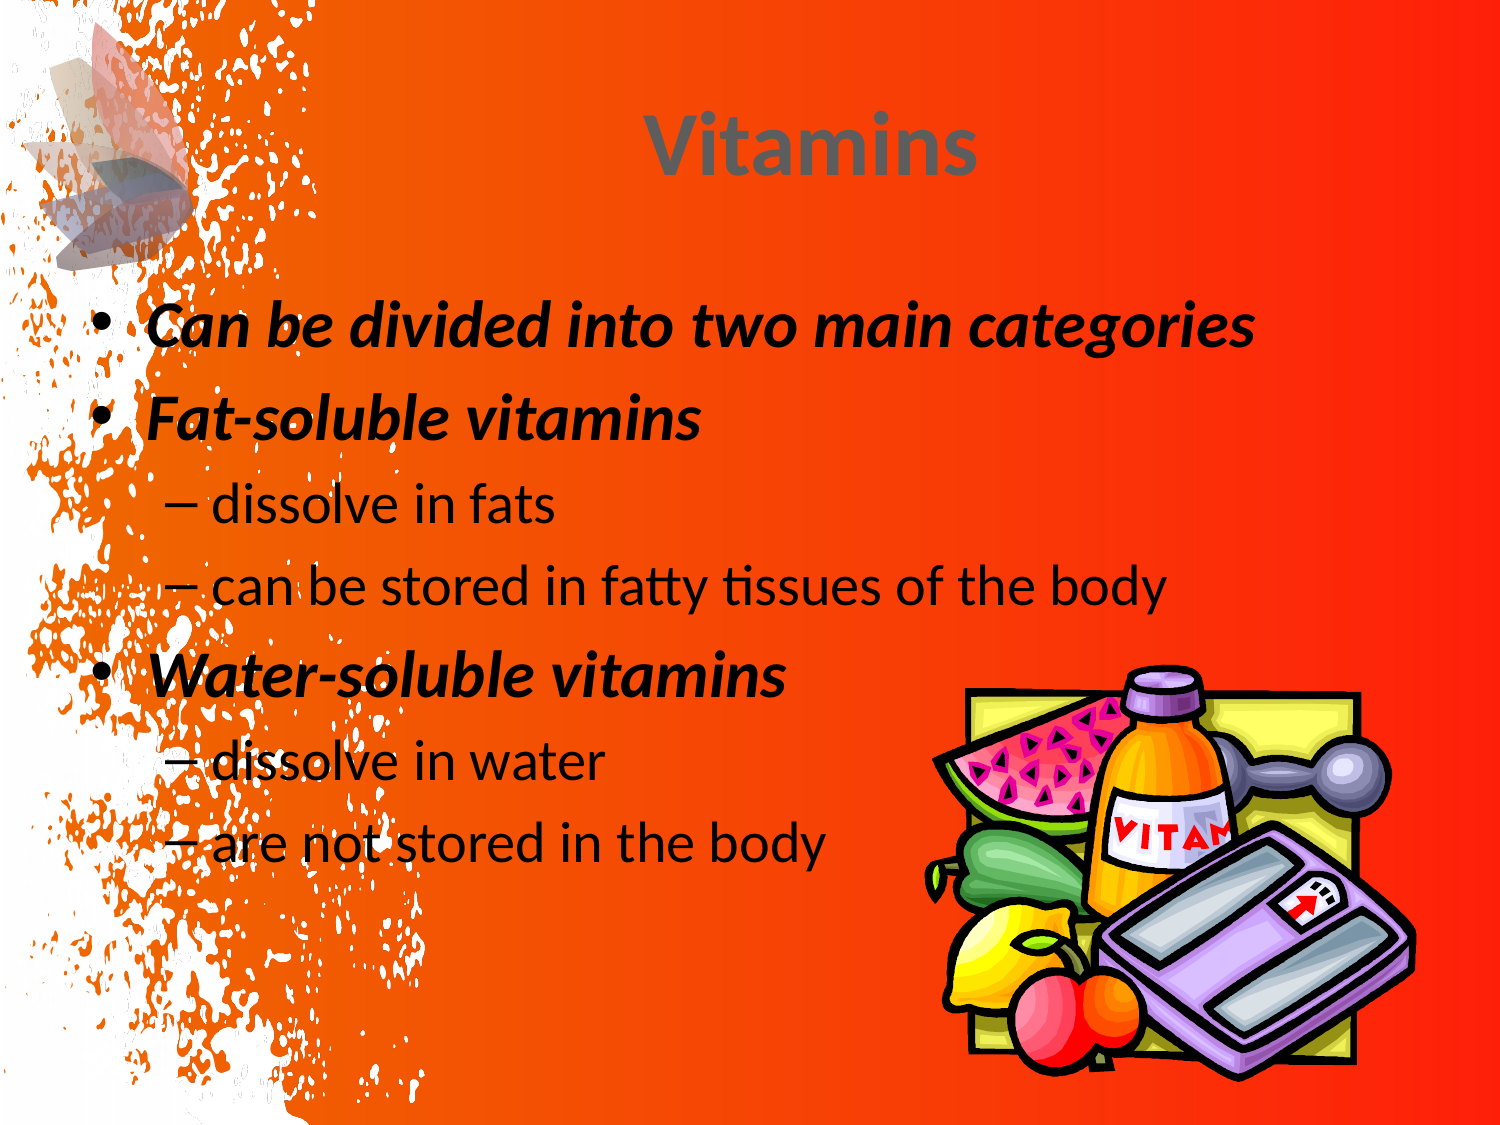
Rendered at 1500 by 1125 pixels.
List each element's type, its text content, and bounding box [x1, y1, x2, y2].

list Can be divided into two main categories Fat-soluble vitamins dissolve in fats can be stored in fatty tissues of the body Water-soluble vitamins dissolve in water are not stored in the body [75, 273, 1425, 1005]
picture [0, 0, 425, 1125]
title Vitamins [197, 45, 1425, 233]
picture [915, 655, 1426, 1091]
